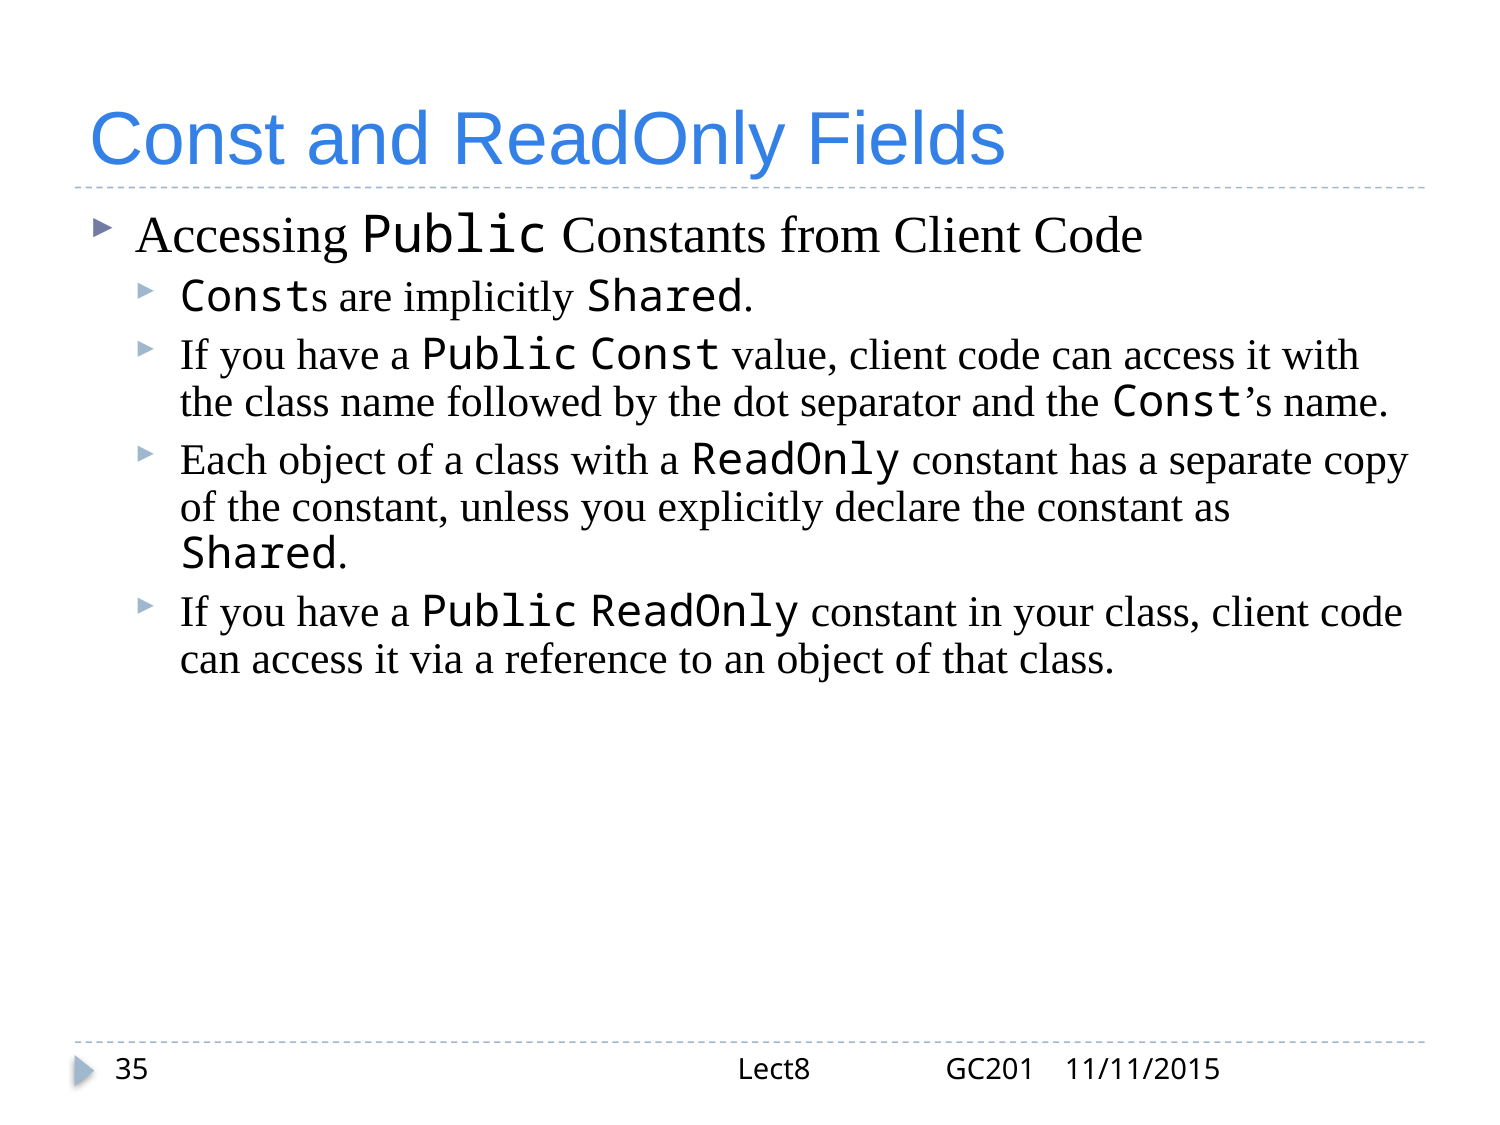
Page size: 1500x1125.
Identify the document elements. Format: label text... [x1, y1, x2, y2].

title Const and ReadOnly Fields [75, 24, 1425, 188]
footer Lect8 GC201 [475, 1042, 1051, 1103]
slide_number 35 [100, 1042, 426, 1103]
list Accessing Public Constants from Client Code Consts are implicitly Shared. If you have a Public Const value, client code can access it with the class name followed by the dot separator and the Const’s name. Each object of a class with a ReadOnly constant has a separate copy of the constant, unless you explicitly declare the constant as Shared. If you have a Public ReadOnly constant in your class, client code can access it via a reference to an object of that class. [75, 200, 1425, 1006]
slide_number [1051, 1042, 1426, 1103]
